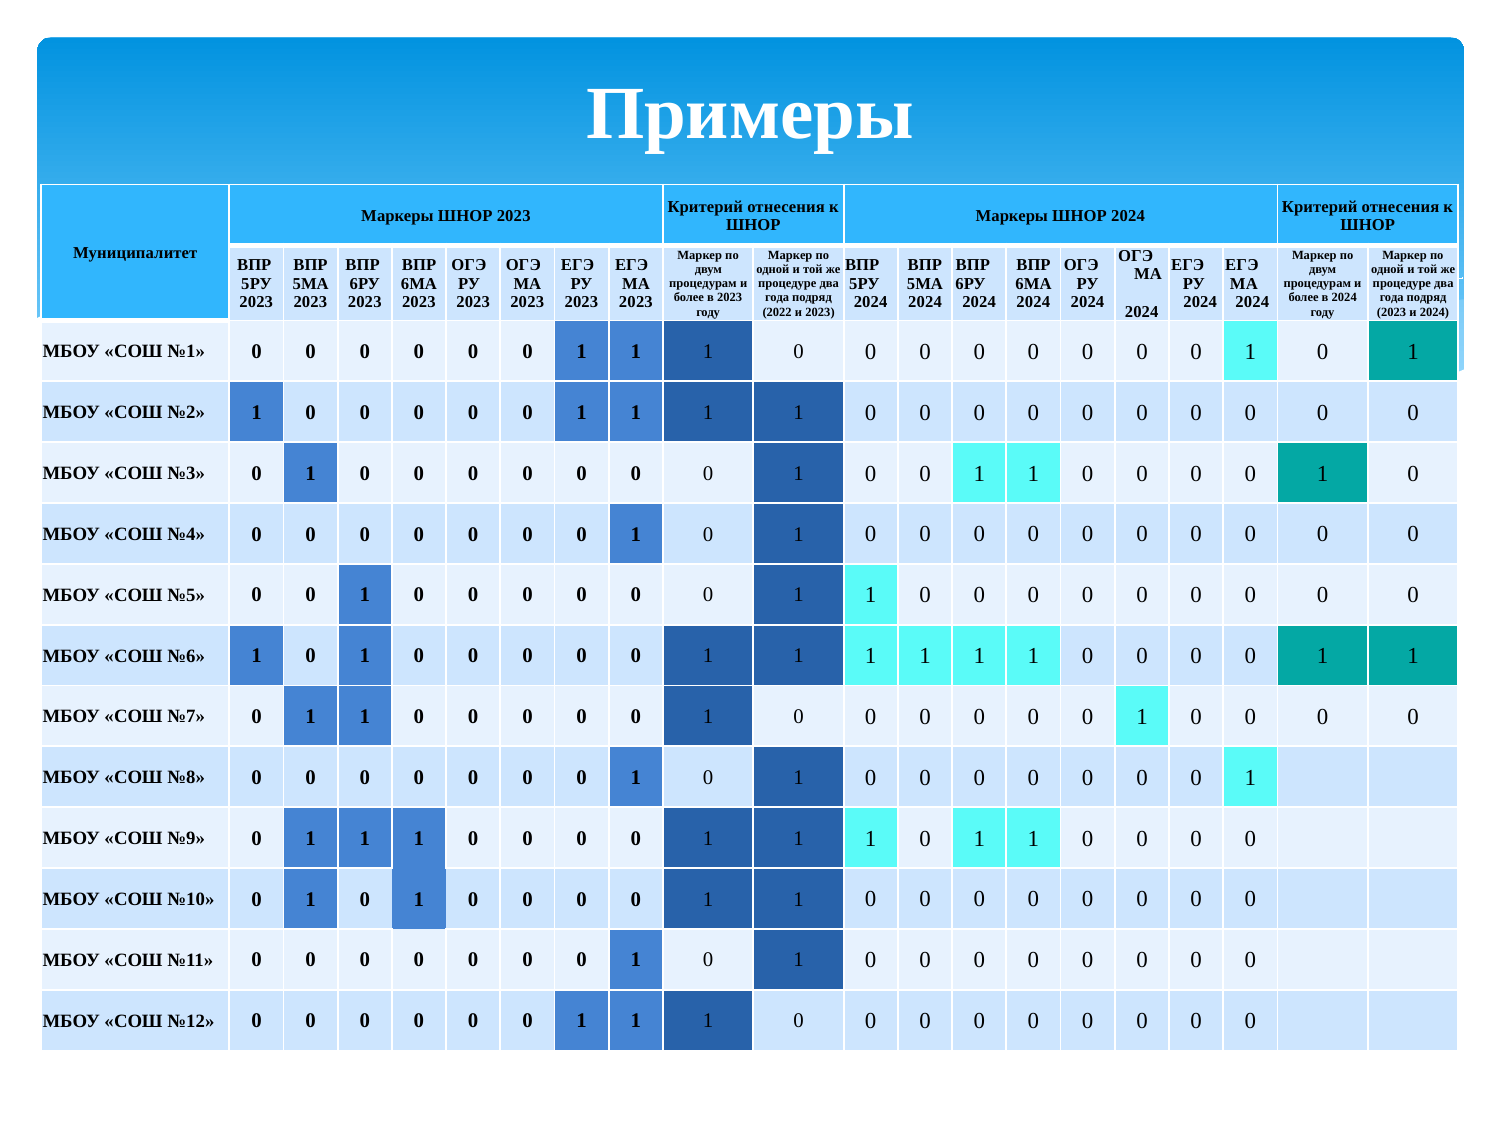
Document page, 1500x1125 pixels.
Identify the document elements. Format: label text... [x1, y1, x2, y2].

table_cell 0 [664, 565, 752, 624]
table_cell 0 [230, 930, 283, 989]
table_cell 0 [230, 686, 283, 745]
table_cell 0 [1170, 626, 1222, 685]
table_cell 0 [899, 991, 951, 1050]
table_cell 0 [1170, 869, 1222, 928]
table_cell 0 [555, 686, 608, 745]
table_cell ВПР 6РУ 2023 [339, 248, 391, 320]
table_cell 0 [1116, 504, 1168, 563]
table_cell ОГЭ МА 2024 [1116, 248, 1168, 320]
table_cell 0 [1278, 565, 1367, 624]
table_cell [1369, 747, 1457, 806]
table_cell ВПР 6МА 2024 [1007, 248, 1060, 320]
table_cell 1 [1007, 443, 1060, 502]
table_cell 0 [610, 626, 662, 685]
table_cell 1 [555, 321, 608, 380]
table_cell 0 [446, 869, 499, 928]
table_cell 0 [555, 626, 608, 685]
table_cell 0 [1116, 382, 1168, 441]
table_header Критерий отнесения к ШНОР [664, 185, 843, 243]
table_cell 0 [230, 443, 283, 502]
table_cell 1 [230, 626, 283, 685]
table_cell [1369, 991, 1457, 1050]
table_cell 1 [284, 443, 337, 502]
table_cell 0 [555, 930, 608, 989]
table_cell ВПР 5МА 2023 [284, 248, 337, 320]
table_cell 0 [1116, 869, 1168, 928]
table_cell 1 [754, 869, 843, 928]
table_cell 0 [1224, 869, 1277, 928]
table_cell 0 [339, 930, 391, 989]
table_cell 0 [284, 504, 337, 563]
table_cell 0 [1170, 930, 1222, 989]
table_cell 1 [664, 869, 752, 928]
table_cell 0 [754, 321, 843, 380]
table_cell 0 [447, 686, 499, 745]
table_cell [1278, 930, 1367, 989]
table_cell 1 [555, 382, 608, 441]
table_cell 1 [284, 869, 337, 928]
table_cell 1 [953, 443, 1005, 502]
table_cell 0 [1224, 991, 1277, 1050]
table_cell 0 [447, 626, 499, 685]
table_cell 1 [284, 808, 337, 867]
table_cell 0 [953, 504, 1005, 563]
table_cell 0 [447, 747, 499, 806]
table_cell 0 [1369, 565, 1457, 624]
table_cell 0 [1061, 443, 1114, 502]
table_cell 0 [1116, 747, 1168, 806]
table_cell 1 [1369, 321, 1457, 380]
table_cell ВПР 6РУ 2024 [953, 248, 1005, 320]
table_cell 0 [447, 930, 499, 989]
table_cell 0 [899, 869, 951, 928]
table_cell 0 [953, 869, 1005, 928]
table_cell 0 [447, 991, 499, 1050]
table_cell 0 [284, 321, 337, 380]
table_cell МБОУ «СОШ №8» [42, 747, 228, 806]
table_cell 0 [1116, 808, 1168, 867]
table_cell 0 [501, 565, 554, 624]
table_cell 0 [1061, 808, 1114, 867]
table_cell 0 [501, 443, 554, 502]
title Примеры [75, 45, 1425, 173]
table_cell 1 [845, 565, 897, 624]
table_cell 0 [899, 443, 951, 502]
table_cell 0 [1224, 808, 1277, 867]
table_cell 0 [953, 382, 1005, 441]
table_cell 0 [501, 321, 554, 380]
table_cell 1 [899, 626, 951, 685]
table_cell 1 [1224, 747, 1277, 806]
table_cell МБОУ «СОШ №10» [42, 869, 228, 928]
table_cell ВПР 5МА 2024 [899, 248, 951, 320]
table_cell МБОУ «СОШ №3» [42, 443, 228, 502]
table_cell 1 [754, 443, 843, 502]
table_cell 0 [1061, 686, 1114, 745]
table_cell 0 [1007, 991, 1060, 1050]
table_cell Маркер по двум процедурам и более в 2023 году [664, 248, 752, 320]
table_cell МБОУ «СОШ №5» [42, 565, 228, 624]
table_header Муниципалитет [42, 185, 228, 318]
table_cell 0 [1278, 321, 1367, 380]
table_cell ЕГЭ МА 2023 [610, 248, 662, 320]
table_cell 0 [230, 321, 283, 380]
table_cell 0 [899, 808, 951, 867]
table_cell 0 [284, 382, 337, 441]
table_cell 0 [447, 382, 499, 441]
table_cell 1 [845, 808, 897, 867]
table_cell 0 [953, 565, 1005, 624]
table_cell 0 [899, 565, 951, 624]
table_cell 0 [845, 930, 897, 989]
table_cell 0 [230, 565, 283, 624]
table_cell 0 [1061, 747, 1114, 806]
table_cell 1 [1369, 626, 1457, 685]
table_cell 0 [953, 686, 1005, 745]
table_cell 0 [230, 504, 283, 563]
table_cell 0 [1007, 504, 1060, 563]
table_cell 1 [953, 808, 1005, 867]
table_cell 0 [1224, 930, 1277, 989]
table_cell 0 [284, 626, 337, 685]
table_cell 0 [447, 808, 499, 867]
table_cell 0 [899, 747, 951, 806]
table_cell 0 [845, 869, 897, 928]
table_cell 0 [1369, 382, 1457, 441]
table_cell 0 [1007, 382, 1060, 441]
table_cell [1278, 869, 1367, 928]
table_cell 0 [610, 565, 662, 624]
table_cell 1 [664, 808, 752, 867]
table_cell 0 [1170, 504, 1222, 563]
table_cell 0 [845, 504, 897, 563]
table_cell 0 [754, 991, 843, 1050]
table_cell 0 [555, 869, 608, 928]
table_cell 0 [1061, 869, 1114, 928]
table_cell 0 [501, 991, 554, 1050]
table_cell 0 [1116, 321, 1168, 380]
table_cell 0 [1007, 321, 1060, 380]
table_cell 1 [1278, 443, 1367, 502]
table_cell 0 [1061, 930, 1114, 989]
table_cell 0 [1007, 565, 1060, 624]
table_cell ЕГЭ РУ 2024 [1170, 248, 1222, 320]
table_cell 0 [610, 686, 662, 745]
table_cell 0 [447, 443, 499, 502]
table_cell [1278, 747, 1367, 806]
table_cell 0 [501, 626, 554, 685]
table_cell 0 [555, 504, 608, 563]
table_cell 1 [339, 626, 391, 685]
table_cell [1369, 869, 1457, 928]
table_cell 0 [393, 747, 445, 806]
table_cell 0 [1224, 443, 1277, 502]
table_cell 0 [447, 504, 499, 563]
table_cell 0 [1007, 686, 1060, 745]
table_cell 0 [845, 686, 897, 745]
table_cell 0 [501, 930, 554, 989]
table_cell 0 [845, 991, 897, 1050]
table_cell 0 [1007, 930, 1060, 989]
table_cell 1 [664, 686, 752, 745]
table_cell 1 [1007, 626, 1060, 685]
table_cell 0 [1061, 382, 1114, 441]
table_cell 0 [1369, 686, 1457, 745]
table_cell 1 [230, 382, 283, 441]
table_cell 0 [953, 930, 1005, 989]
table_cell 1 [664, 321, 752, 380]
table_cell 0 [610, 443, 662, 502]
table_cell 0 [610, 808, 662, 867]
table_cell 1 [664, 382, 752, 441]
table_cell 0 [1369, 443, 1457, 502]
table_cell 0 [501, 747, 554, 806]
table_cell 0 [1224, 382, 1277, 441]
table_cell 0 [845, 443, 897, 502]
table_cell 0 [339, 991, 391, 1050]
table_cell 0 [1116, 991, 1168, 1050]
table_cell 0 [1170, 991, 1222, 1050]
table_cell ВПР 5РУ 2024 [845, 248, 897, 320]
table_cell ОГЭ РУ 2023 [447, 248, 499, 320]
table_cell 0 [339, 321, 391, 380]
table_cell 0 [1116, 565, 1168, 624]
table_cell Маркер по двум процедурам и более в 2024 году [1278, 248, 1367, 320]
table_cell 0 [1116, 626, 1168, 685]
table_cell 0 [501, 808, 554, 867]
table_cell 1 [1116, 686, 1168, 745]
table_cell 0 [393, 686, 445, 745]
table_cell [1278, 808, 1367, 867]
table_cell 0 [845, 747, 897, 806]
table_cell 0 [1224, 626, 1277, 685]
table_cell 0 [845, 321, 897, 380]
table_cell 0 [664, 443, 752, 502]
table_cell ЕГЭ РУ 2023 [555, 248, 608, 320]
table_cell 0 [393, 565, 445, 624]
table_cell 0 [230, 869, 283, 928]
table_cell 0 [1170, 747, 1222, 806]
table_cell 0 [393, 929, 445, 989]
table_cell 1 [664, 626, 752, 685]
table_cell 0 [953, 321, 1005, 380]
table_cell 0 [555, 808, 608, 867]
table_cell 0 [555, 443, 608, 502]
table_cell 1 [664, 991, 752, 1050]
table_cell 0 [1278, 504, 1367, 563]
table_cell 1 [392, 868, 446, 929]
table_header Критерий отнесения к ШНОР [1278, 185, 1457, 243]
table_cell 1 [284, 686, 337, 745]
table_cell 0 [447, 321, 499, 380]
table_cell 0 [1278, 382, 1367, 441]
table_cell 0 [899, 504, 951, 563]
table_cell МБОУ «СОШ №2» [42, 382, 228, 441]
table_cell 0 [953, 991, 1005, 1050]
table_cell 0 [393, 321, 445, 380]
table_cell 0 [339, 382, 391, 441]
table_cell 0 [1278, 686, 1367, 745]
table_cell 1 [754, 808, 843, 867]
table_cell ЕГЭ МА 2024 [1224, 248, 1277, 320]
table_cell 1 [754, 747, 843, 806]
table_cell 0 [1170, 565, 1222, 624]
table_cell 0 [284, 565, 337, 624]
table_cell 0 [284, 747, 337, 806]
table_cell 0 [664, 747, 752, 806]
table_cell 1 [1007, 808, 1060, 867]
table_cell 1 [339, 808, 391, 867]
table_cell 1 [1224, 321, 1277, 380]
table_cell 1 [555, 991, 608, 1050]
table_cell ВПР 6МА 2023 [393, 248, 445, 320]
table_cell 0 [1061, 504, 1114, 563]
table_cell 1 [610, 382, 662, 441]
table_cell [1278, 991, 1367, 1050]
table_cell 0 [845, 382, 897, 441]
table_cell 1 [1278, 626, 1367, 685]
table_cell 0 [555, 565, 608, 624]
table_cell МБОУ «СОШ №4» [42, 504, 228, 563]
table_cell 0 [953, 747, 1005, 806]
table_cell 0 [1170, 808, 1222, 867]
table_cell МБОУ «СОШ №7» [42, 686, 228, 745]
table_cell 0 [1007, 869, 1060, 928]
table_cell МБОУ «СОШ №11» [42, 930, 228, 989]
table_cell 0 [899, 321, 951, 380]
table_cell 0 [1224, 565, 1277, 624]
table_cell 1 [610, 321, 662, 380]
table_cell [1369, 930, 1457, 989]
table_cell МБОУ «СОШ №9» [42, 808, 228, 867]
table_cell Маркер по одной и той же процедуре два года подряд (2022 и 2023) [754, 248, 843, 320]
table_cell 0 [754, 686, 843, 745]
table_cell 1 [754, 504, 843, 563]
table_cell 0 [1116, 443, 1168, 502]
table_cell 1 [754, 565, 843, 624]
table_cell 1 [610, 930, 662, 989]
table_cell 0 [1224, 686, 1277, 745]
table_cell 0 [339, 504, 391, 563]
table_cell МБОУ «СОШ №12» [42, 991, 228, 1050]
table_cell 0 [393, 443, 445, 502]
table_cell 0 [230, 991, 283, 1050]
table_cell 0 [230, 808, 283, 867]
table_cell 0 [664, 504, 752, 563]
table_cell 0 [393, 504, 445, 563]
table_cell 0 [1061, 321, 1114, 380]
table_cell 0 [899, 382, 951, 441]
table_cell 1 [845, 626, 897, 685]
table_cell 0 [555, 747, 608, 806]
table_cell 0 [1061, 565, 1114, 624]
table_header Маркеры ШНОР 2023 [230, 185, 662, 243]
table_cell 0 [1170, 321, 1222, 380]
table_cell 1 [393, 808, 445, 868]
table_cell 0 [664, 930, 752, 989]
table_cell 0 [339, 443, 391, 502]
table_cell 1 [953, 626, 1005, 685]
table_cell 1 [610, 504, 662, 563]
table_cell 0 [1170, 443, 1222, 502]
table_cell 0 [1170, 686, 1222, 745]
table_cell 1 [754, 930, 843, 989]
table_cell МБОУ «СОШ №6» [42, 626, 228, 685]
table_cell 0 [284, 930, 337, 989]
table_cell 1 [754, 626, 843, 685]
table_cell 1 [610, 747, 662, 806]
table_cell 0 [339, 869, 392, 928]
table_cell 1 [339, 565, 391, 624]
table_cell МБОУ «СОШ №1» [42, 323, 228, 380]
table_cell Маркер по одной и той же процедуре два года подряд (2023 и 2024) [1369, 248, 1457, 320]
table_cell 0 [1061, 991, 1114, 1050]
table_cell 0 [1061, 626, 1114, 685]
table_cell 1 [754, 382, 843, 441]
table_header Маркеры ШНОР 2024 [845, 185, 1277, 243]
table_cell 0 [339, 747, 391, 806]
table_cell 0 [393, 382, 445, 441]
table_cell 0 [1170, 382, 1222, 441]
table_cell 0 [284, 991, 337, 1050]
table_cell [1369, 808, 1457, 867]
table_cell 1 [339, 686, 391, 745]
table_cell ВПР 5РУ 2023 [230, 248, 283, 320]
table_cell 0 [1224, 504, 1277, 563]
table_cell 0 [230, 747, 283, 806]
table_cell 0 [393, 991, 445, 1050]
table_cell 1 [610, 991, 662, 1050]
table_cell 0 [501, 504, 554, 563]
table_cell ОГЭ РУ 2024 [1061, 248, 1114, 320]
table_cell 0 [1116, 930, 1168, 989]
table_cell 0 [501, 686, 554, 745]
table_cell 0 [899, 930, 951, 989]
table_cell 0 [899, 686, 951, 745]
table_cell 0 [1007, 747, 1060, 806]
table_cell ОГЭ МА 2023 [501, 248, 554, 320]
table_cell 0 [447, 565, 499, 624]
table_cell 0 [610, 869, 662, 928]
table_cell 0 [501, 869, 554, 928]
table_cell 0 [501, 382, 554, 441]
table_cell 0 [393, 626, 445, 685]
table_cell 0 [1369, 504, 1457, 563]
